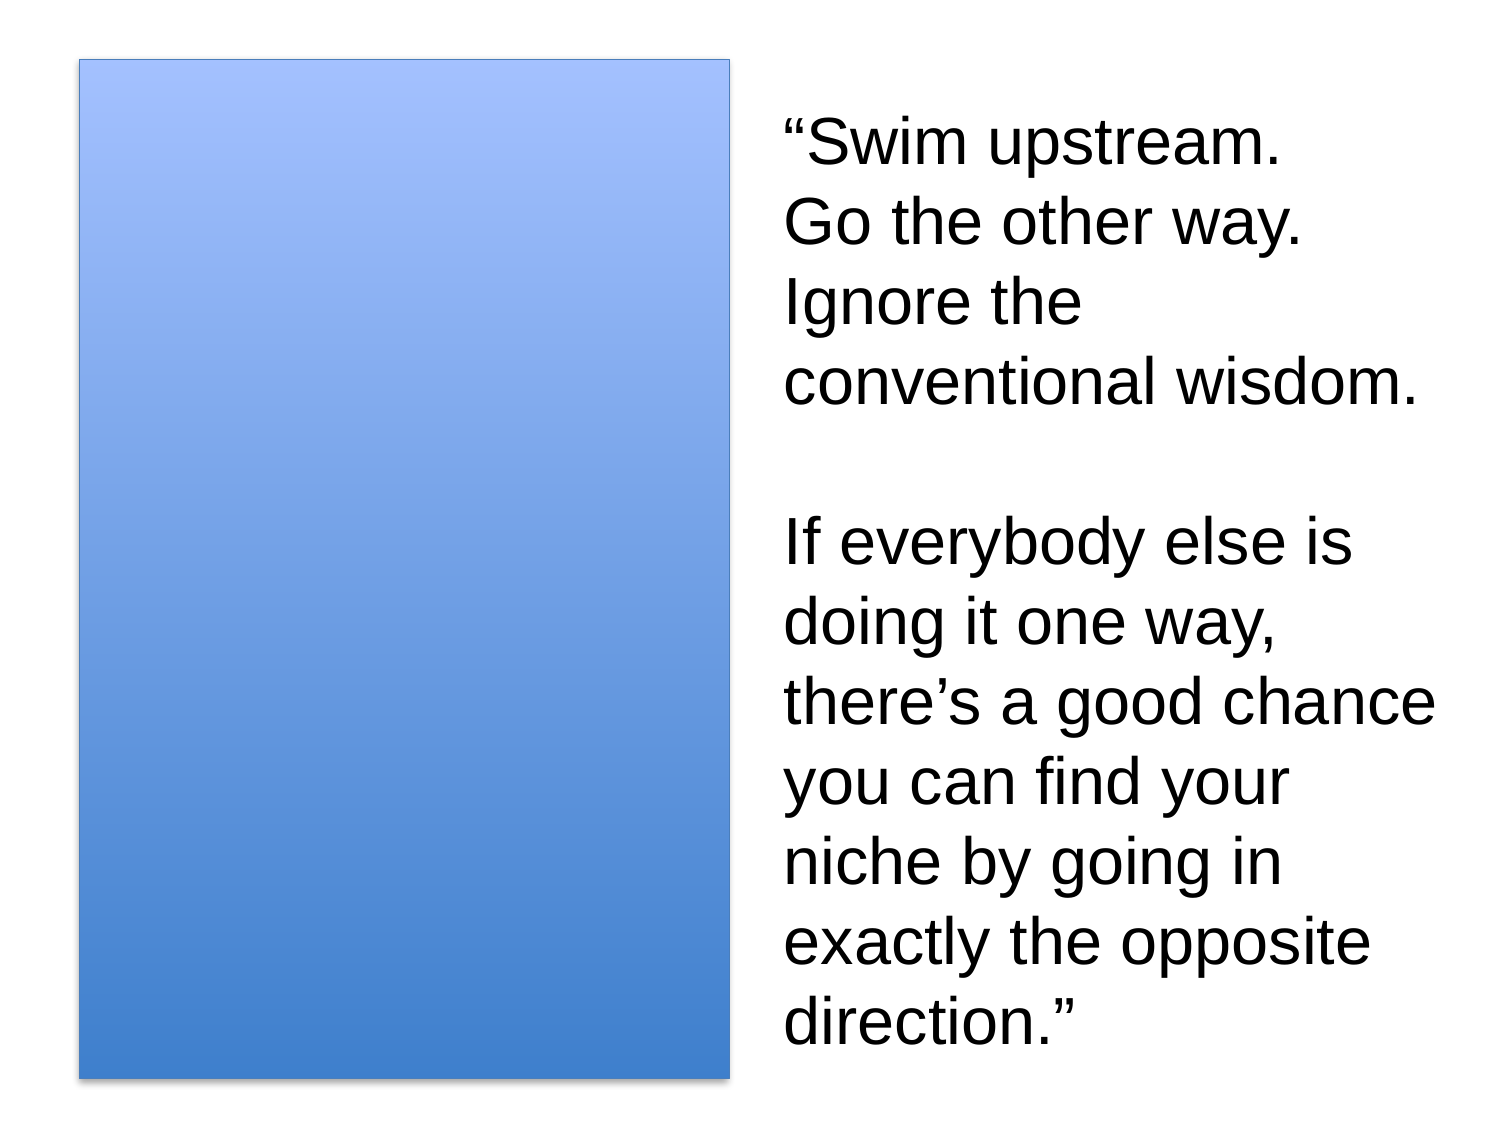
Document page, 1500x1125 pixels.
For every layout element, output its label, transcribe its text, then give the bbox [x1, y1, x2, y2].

text_box “Swim upstream. Go the other way. Ignore the conventional wisdom. If everybody else is doing it one way, there’s a good chance you can find your niche by going in exactly the opposite direction.” [768, 90, 1476, 1066]
text_box [79, 59, 730, 1079]
